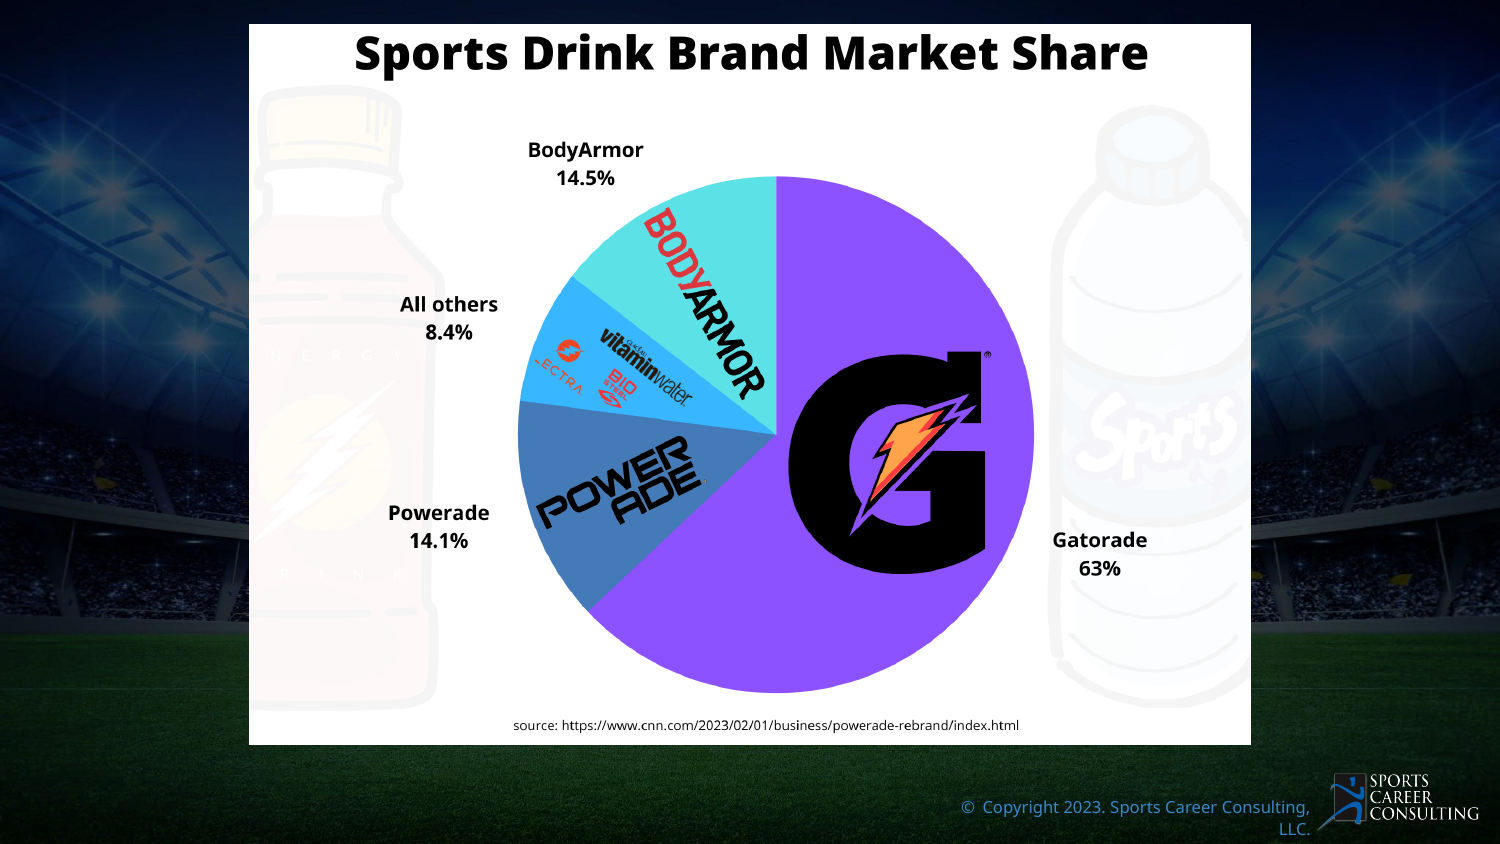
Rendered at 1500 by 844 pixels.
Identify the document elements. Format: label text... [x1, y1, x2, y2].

text_box © Copyright 2023. Sports Career Consulting, LLC. [914, 769, 1326, 844]
picture [0, 0, 1500, 844]
